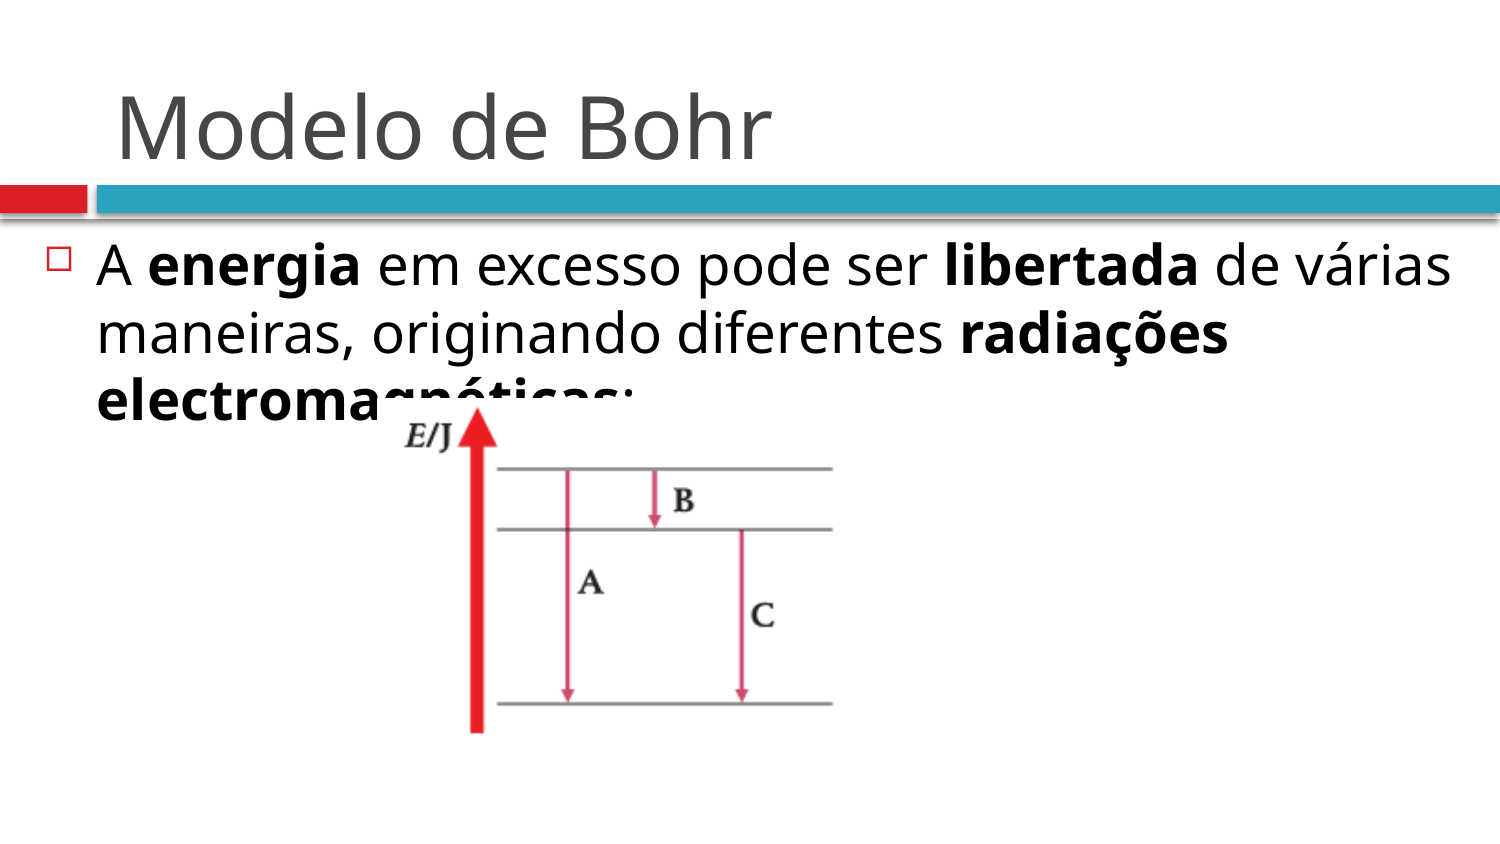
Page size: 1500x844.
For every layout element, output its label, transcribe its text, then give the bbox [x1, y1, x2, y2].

list A energia em excesso pode ser libertada de várias maneiras, originando diferentes radiações electromagnéticas: [29, 221, 1500, 759]
picture [376, 397, 856, 742]
title Modelo de Bohr [99, 19, 1438, 185]
